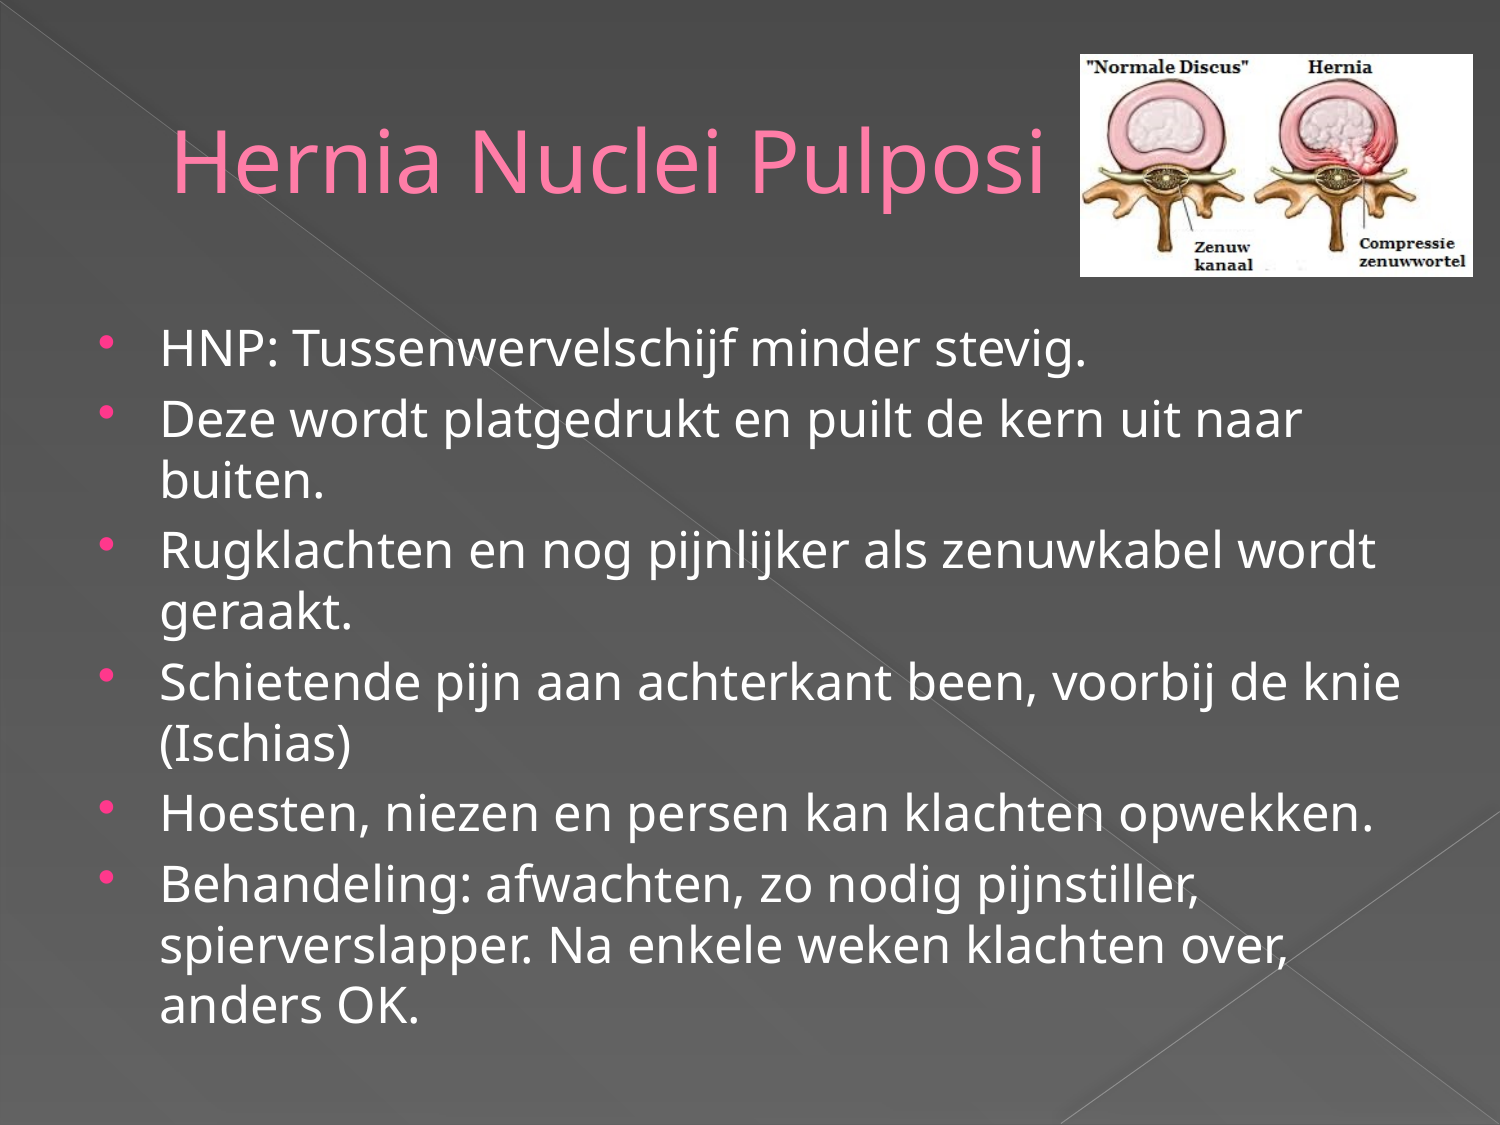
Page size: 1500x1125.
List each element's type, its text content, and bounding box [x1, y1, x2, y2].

picture [1080, 54, 1473, 277]
title Hernia Nuclei Pulposi [75, 43, 1075, 274]
list HNP: Tussenwervelschijf minder stevig. Deze wordt platgedrukt en puilt de kern uit naar buiten. Rugklachten en nog pijnlijker als zenuwkabel wordt geraakt. Schietende pijn aan achterkant been, voorbij de knie (Ischias) Hoesten, niezen en persen kan klachten opwekken. Behandeling: afwachten, zo nodig pijnstiller, spierverslapper. Na enkele weken klachten over, anders OK. [75, 308, 1425, 1059]
